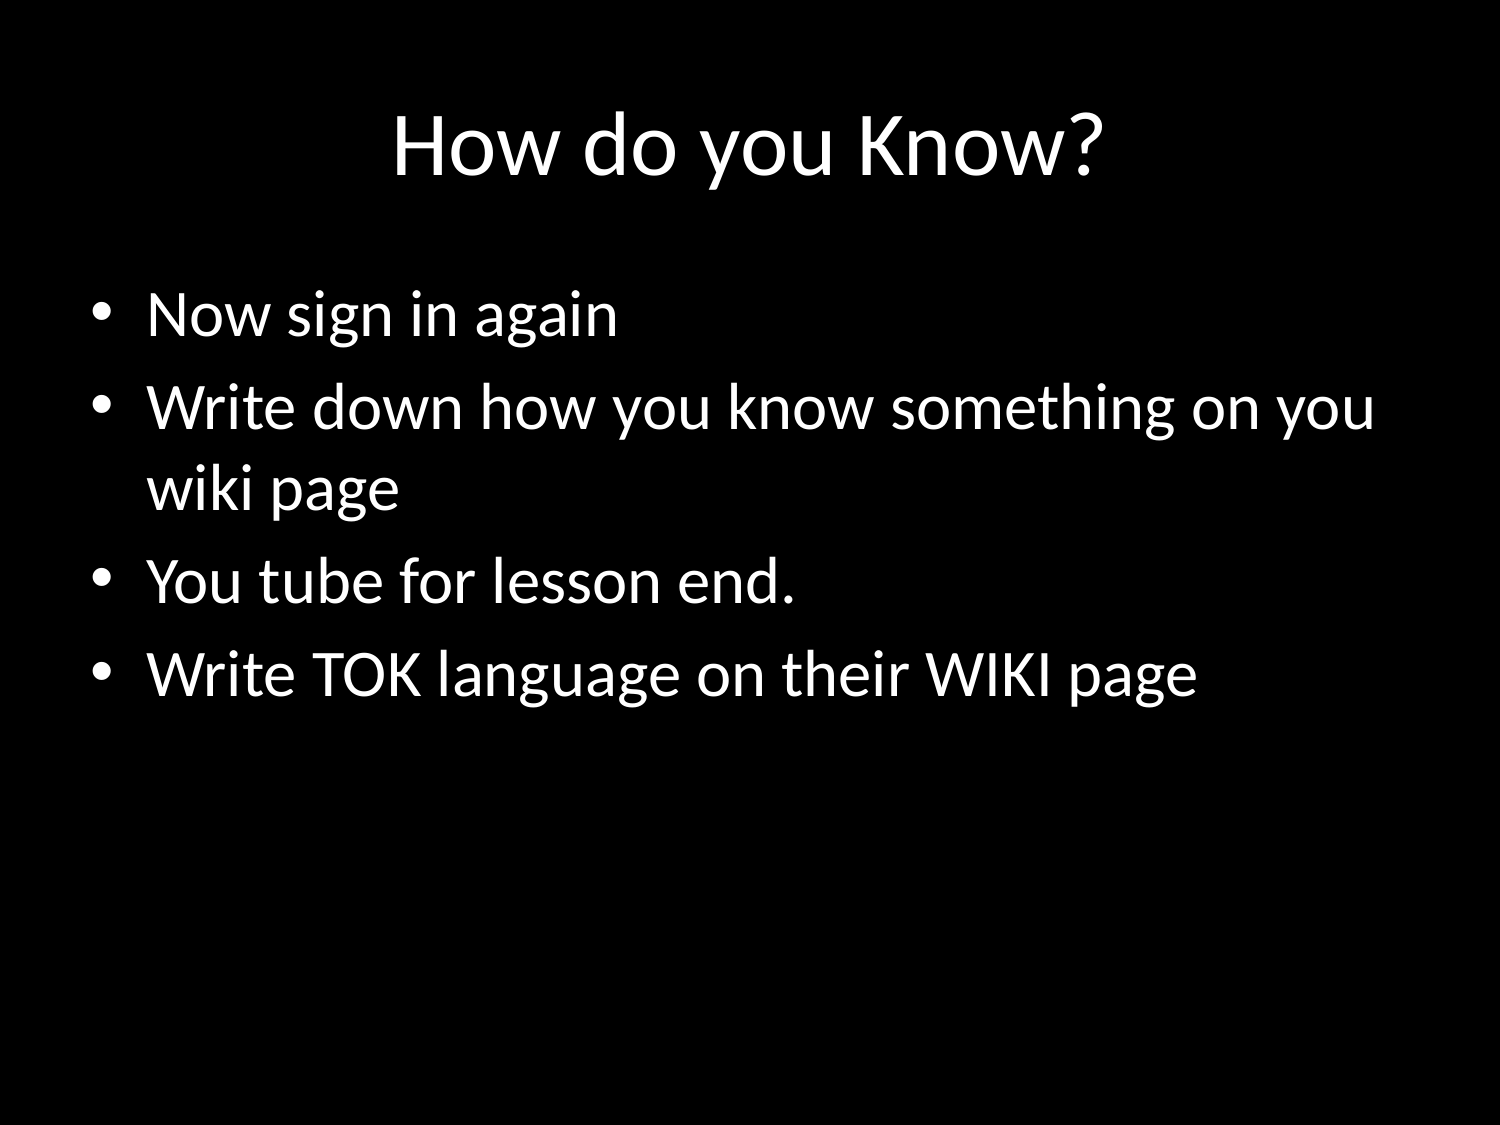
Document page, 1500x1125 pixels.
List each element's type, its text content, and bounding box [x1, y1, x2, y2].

title How do you Know? [75, 45, 1425, 233]
list Now sign in again Write down how you know something on you wiki page You tube for lesson end. Write TOK language on their WIKI page [75, 262, 1425, 1005]
